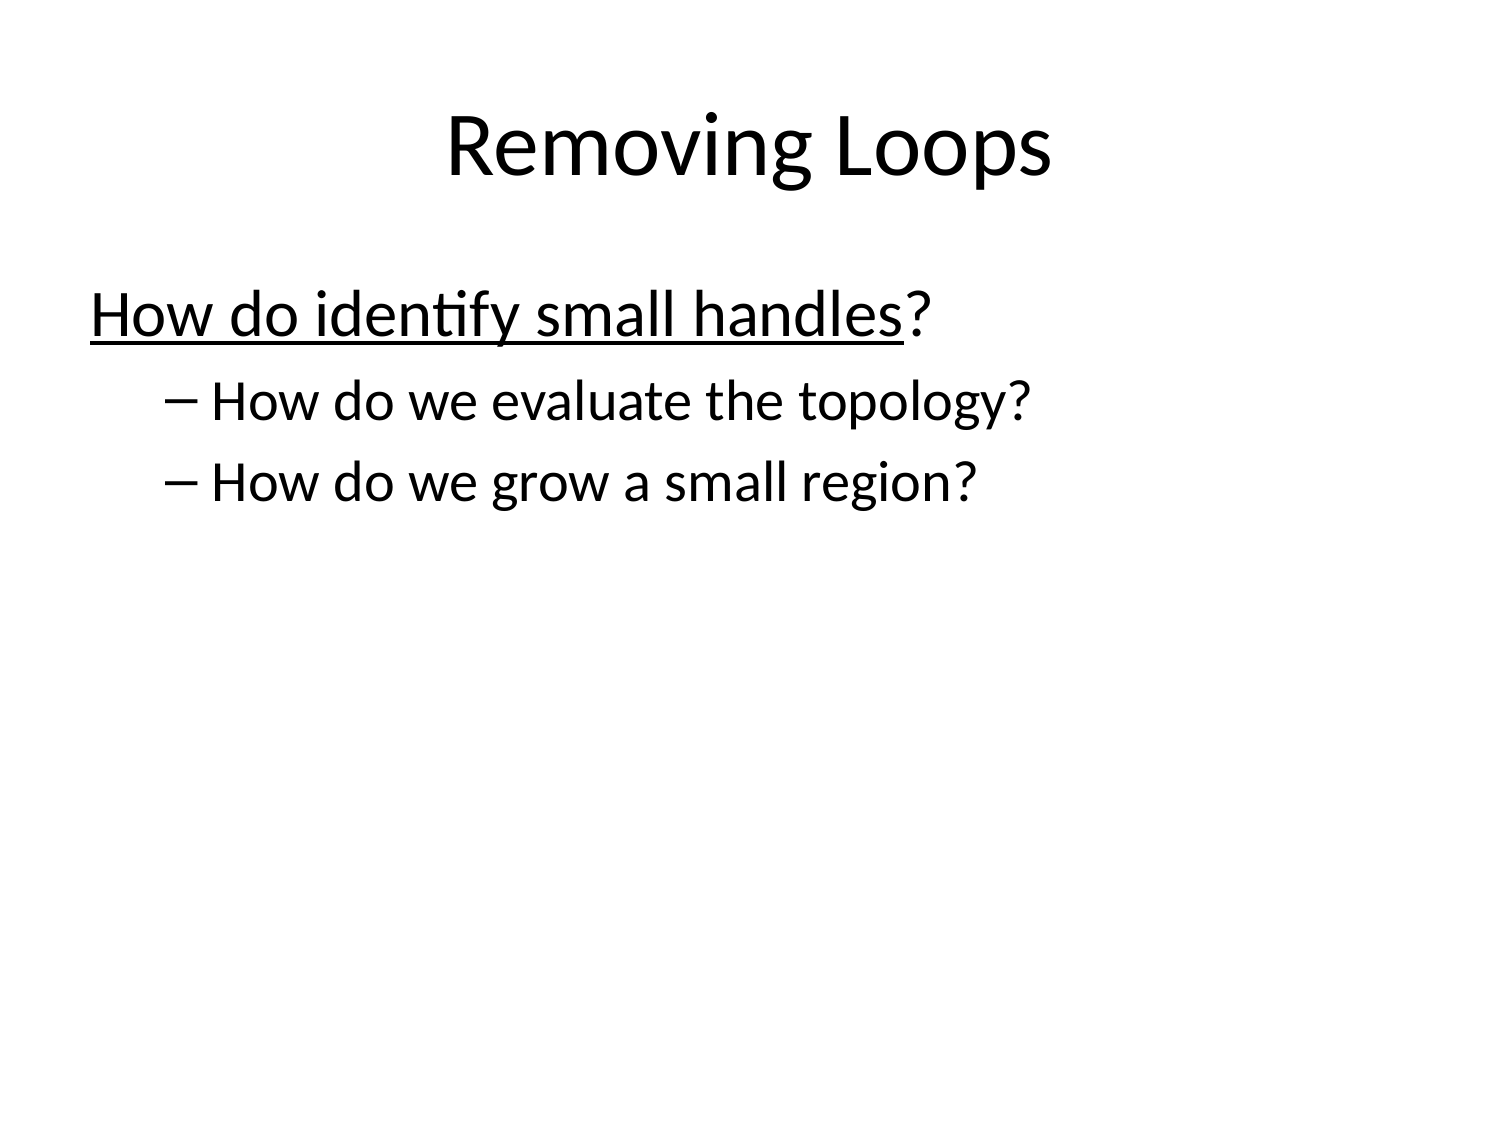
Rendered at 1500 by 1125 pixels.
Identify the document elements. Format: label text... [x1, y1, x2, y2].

list How do identify small handles? How do we evaluate the topology? How do we grow a small region? [75, 262, 1425, 1005]
title Removing Loops [75, 45, 1425, 233]
